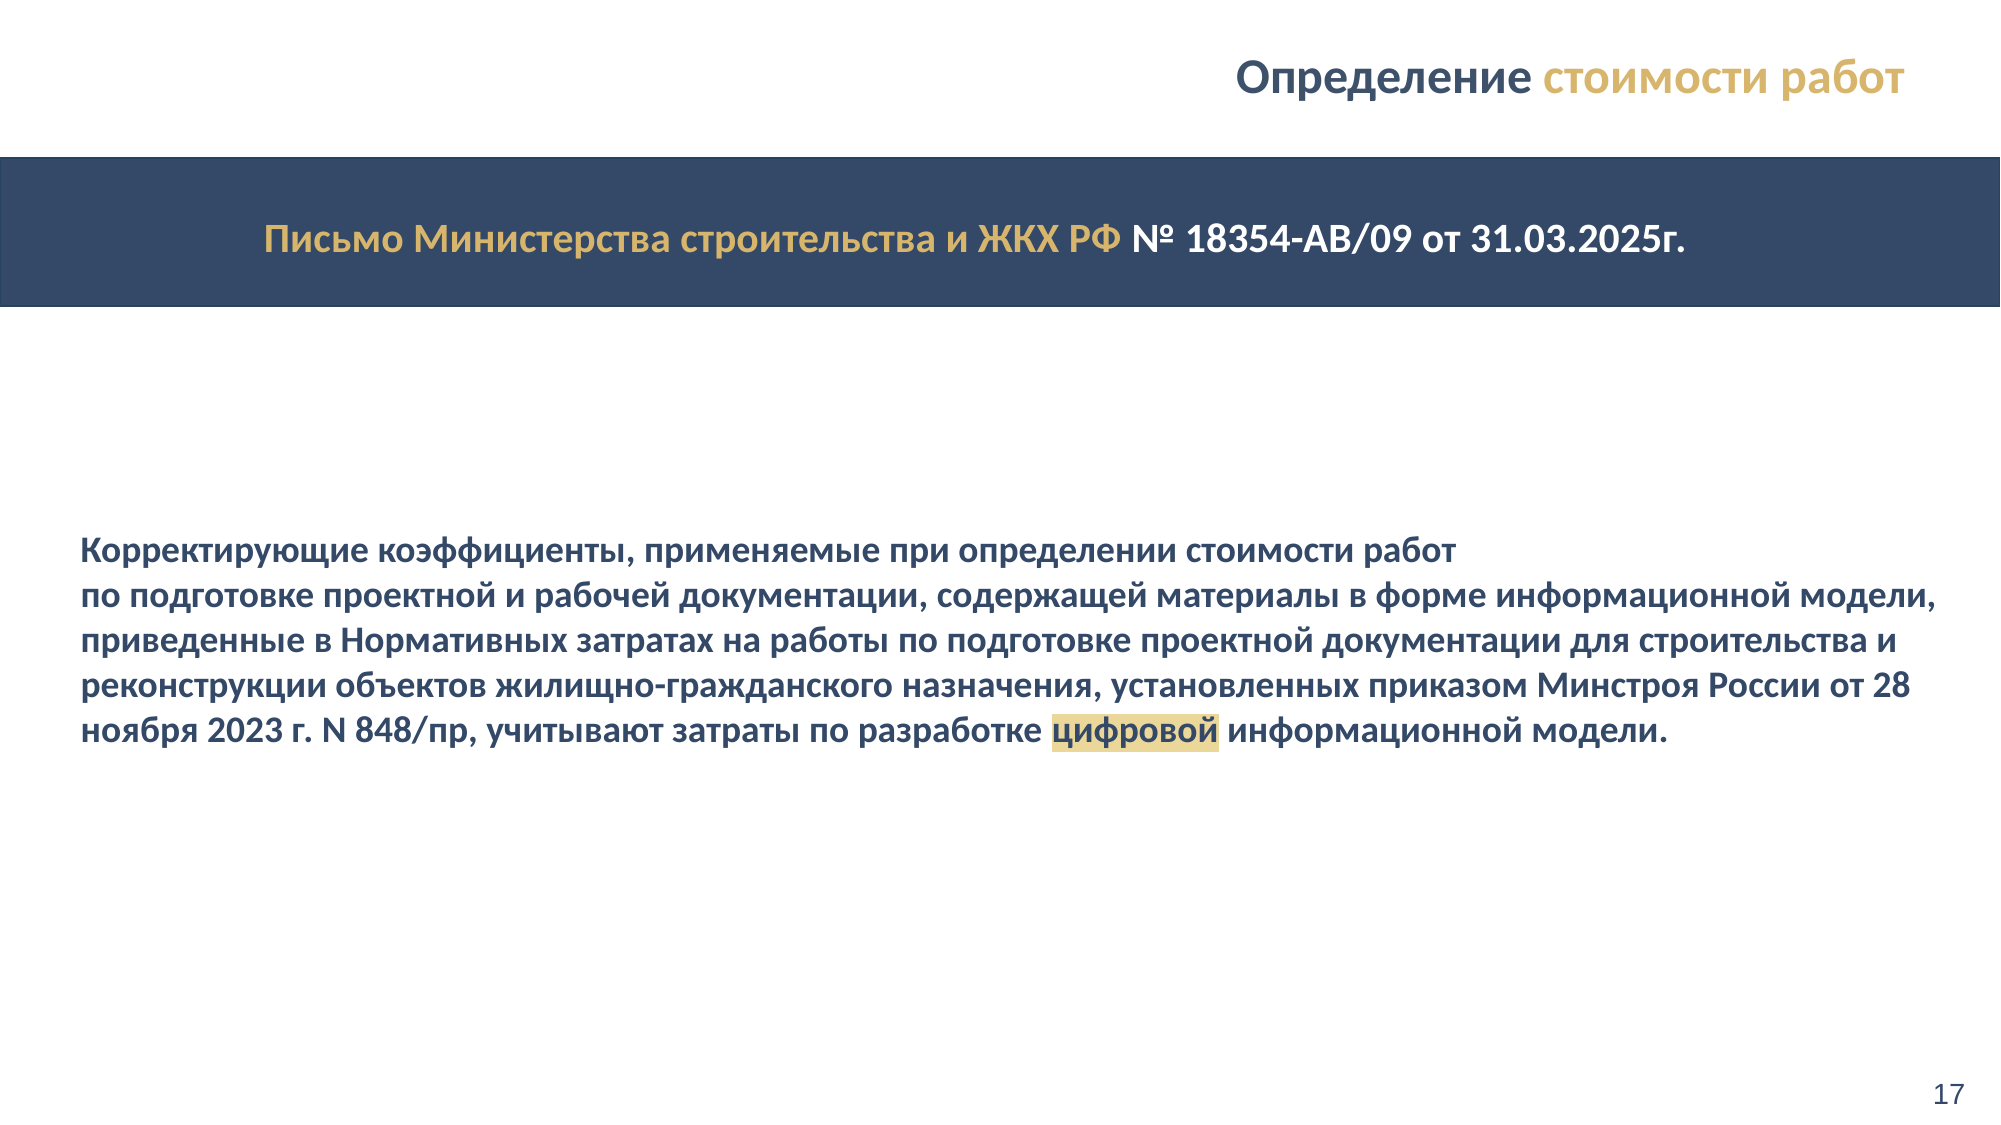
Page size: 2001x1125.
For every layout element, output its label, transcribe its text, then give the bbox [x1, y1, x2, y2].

text_box Корректирующие коэффициенты, применяемые при определении стоимости работ по подготовке проектной и рабочей документации, содержащей материалы в форме информационной модели, приведенные в Нормативных затратах на работы по подготовке проектной документации для строительства и реконструкции объектов жилищно-гражданского назначения, установленных приказом Минстроя России от 28 ноября 2023 г. N 848/пр, учитывают затраты по разработке цифровой информационной модели. [65, 350, 1964, 924]
text_box 17 [1530, 1068, 1981, 1125]
text_box Письмо Министерства строительства и ЖКХ РФ № 18354-АВ/09 от 31.03.2025г. [16, 180, 1935, 291]
text_box [0, 157, 2000, 307]
title Определение стоимости работ [1221, 22, 1935, 132]
